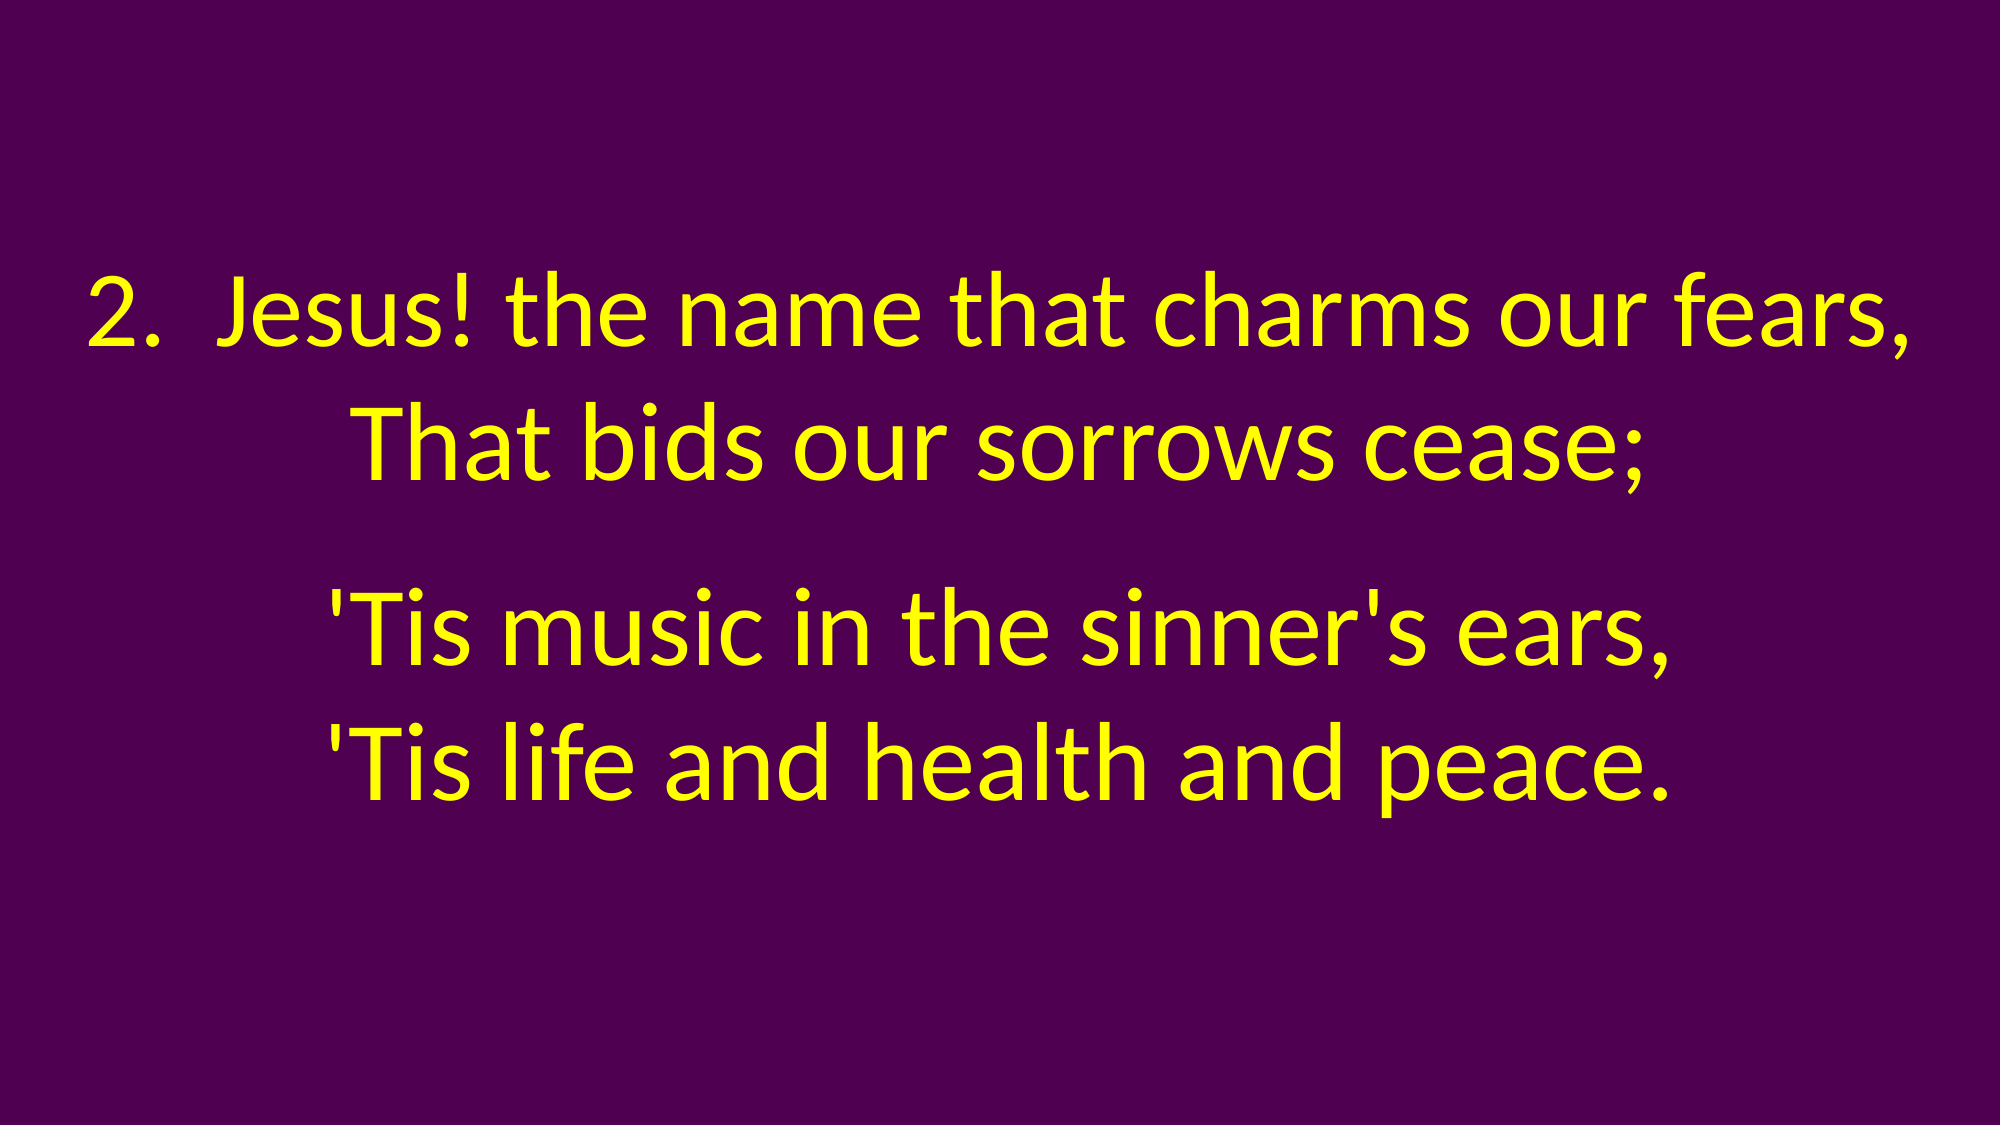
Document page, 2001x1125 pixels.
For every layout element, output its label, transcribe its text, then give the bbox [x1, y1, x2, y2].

text_box 2. Jesus! the name that charms our fears, That bids our sorrows cease; 'Tis music in the sinner's ears, 'Tis life and health and peace. [0, 230, 2000, 831]
